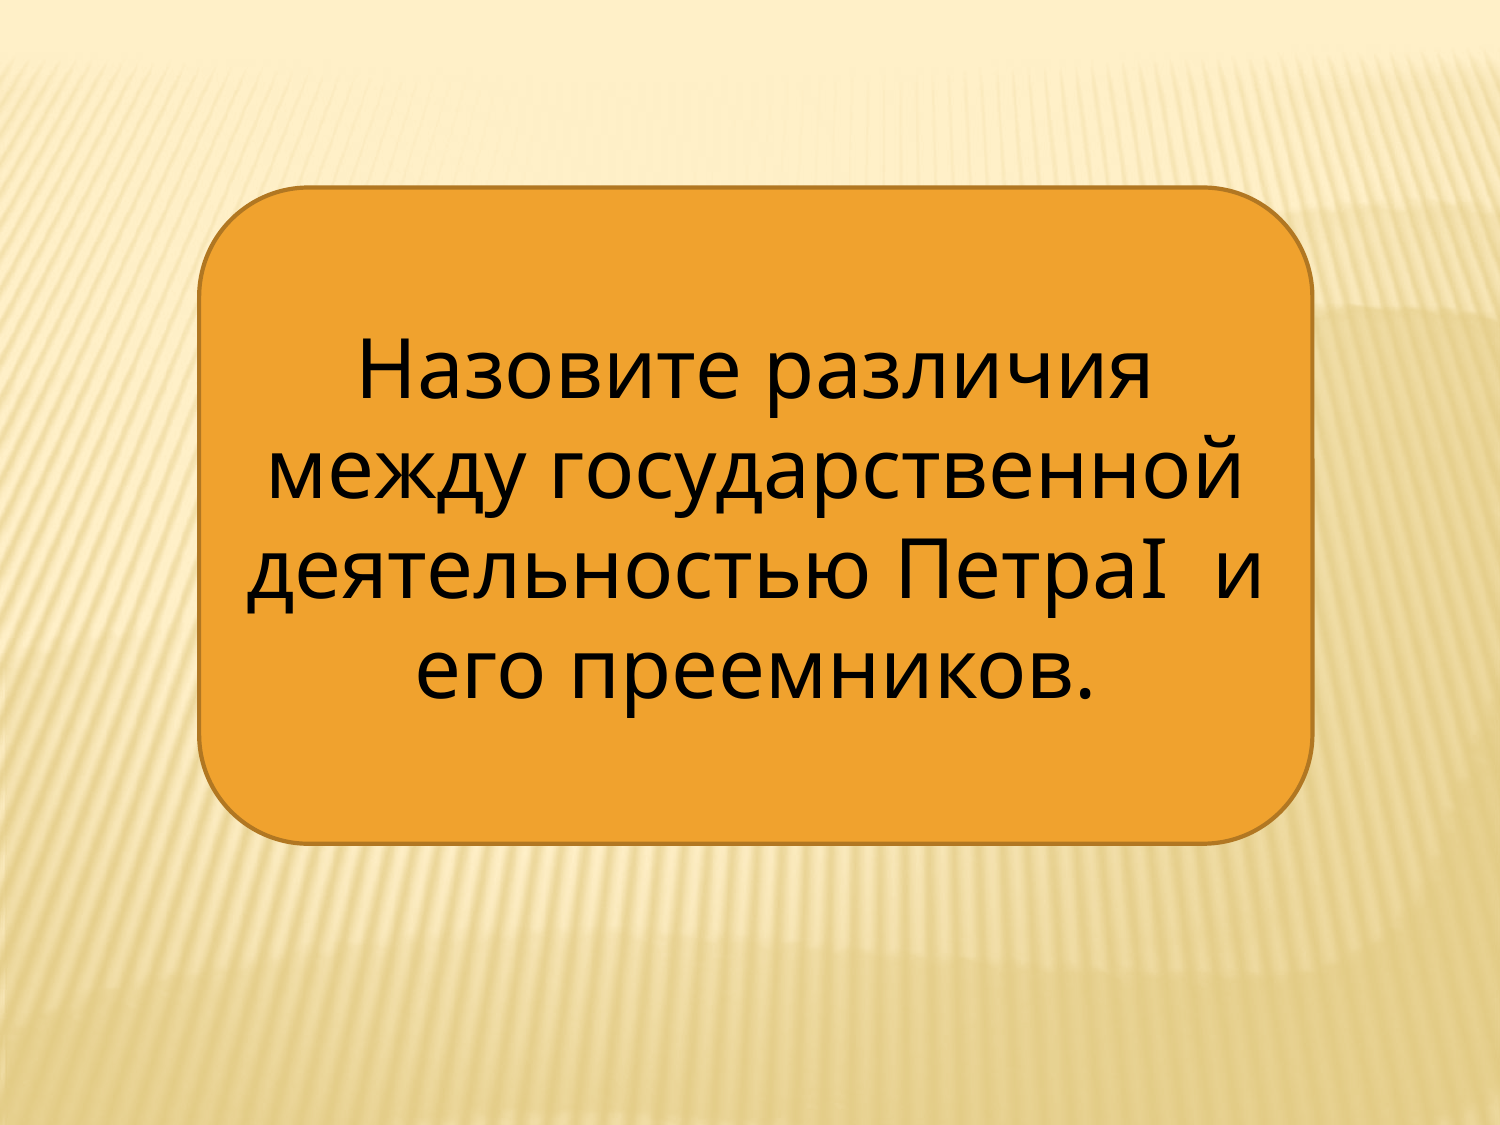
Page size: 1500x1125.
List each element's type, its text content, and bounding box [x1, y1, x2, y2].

text_box Назовите различия между государственной деятельностью ПетраI и его преемников. [197, 185, 1315, 846]
